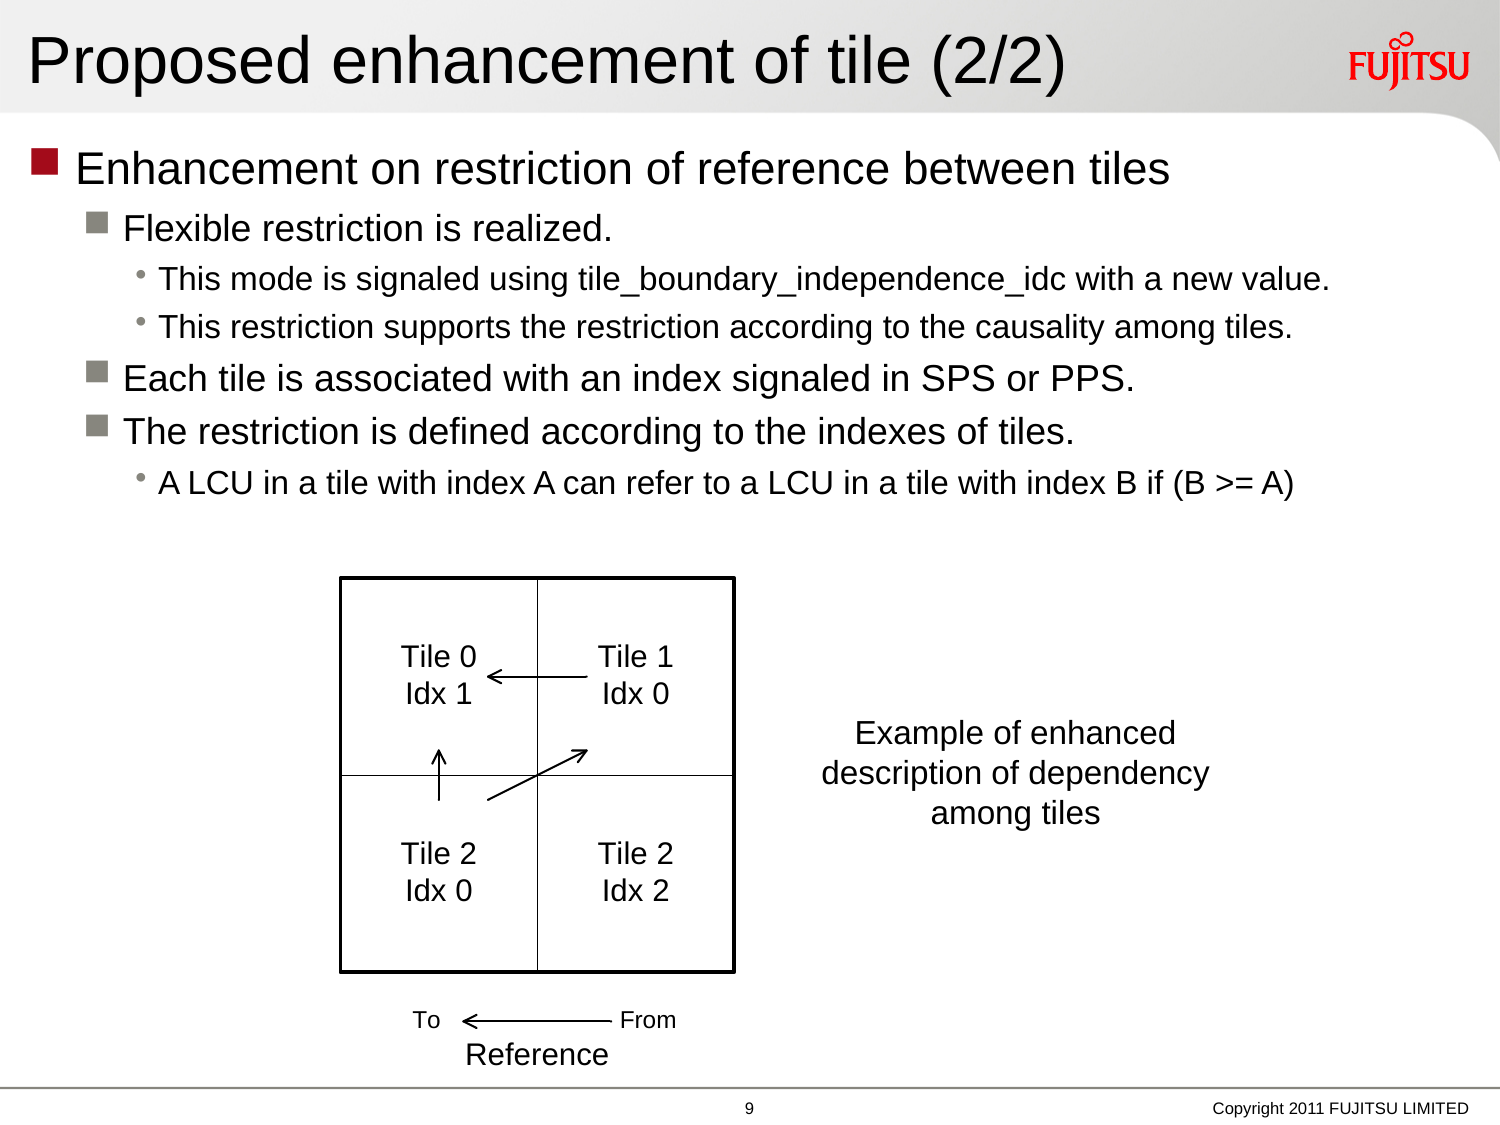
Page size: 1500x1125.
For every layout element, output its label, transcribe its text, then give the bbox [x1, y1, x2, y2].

title Proposed enhancement of tile (2/2) [27, 0, 1318, 114]
text_box Example of enhanced description of dependency among tiles [797, 704, 1235, 839]
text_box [336, 574, 739, 1077]
list Enhancement on restriction of reference between tiles Flexible restriction is realized. This mode is signaled using tile_boundary_independence_idc with a new value. This restriction supports the restriction according to the causality among tiles. Each tile is associated with an index signaled in SPS or PPS. The restriction is defined according to the indexes of tiles. A LCU in a tile with index A can refer to a LCU in a tile with index B if (B >= A) [27, 142, 1470, 528]
footer Copyright 2011 FUJITSU LIMITED [809, 1091, 1470, 1125]
slide_number 8 [705, 1091, 795, 1125]
picture [0, 0, 1500, 176]
